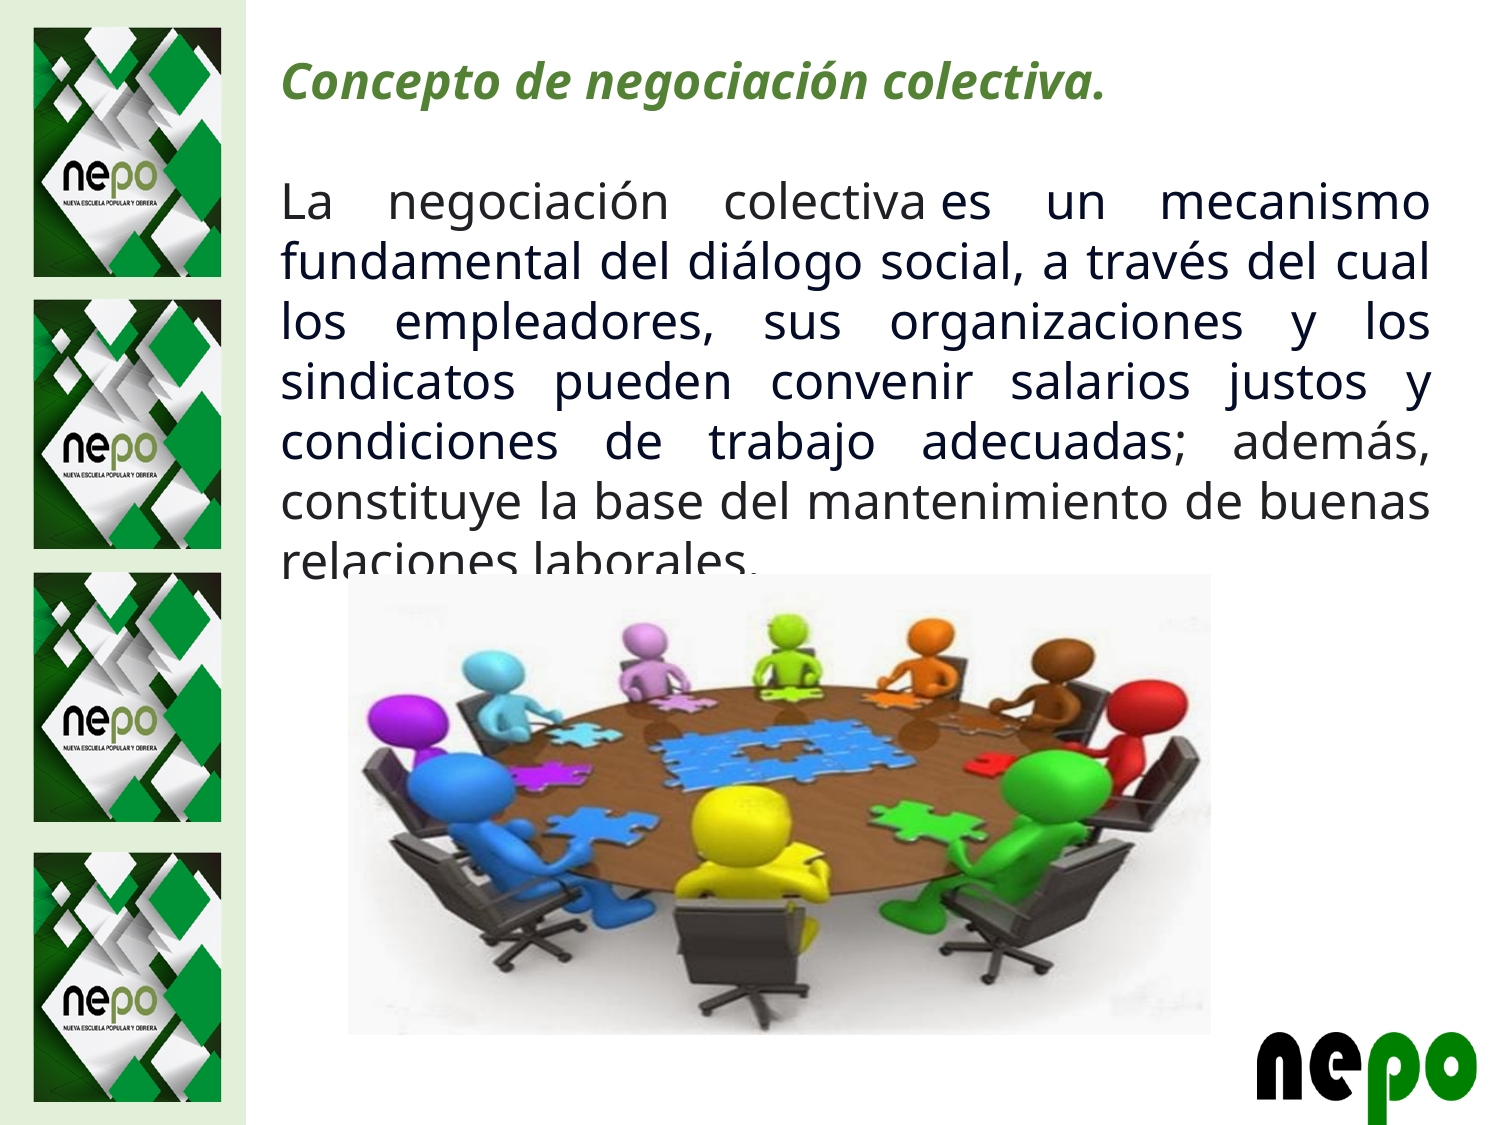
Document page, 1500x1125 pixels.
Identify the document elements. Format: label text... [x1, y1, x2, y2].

picture [348, 574, 1211, 1035]
picture [1257, 1032, 1477, 1125]
picture [0, 0, 246, 1125]
text_box Concepto de negociación colectiva. La negociación colectiva es un mecanismo fundamental del diálogo social, a través del cual los empleadores, sus organizaciones y los sindicatos pueden convenir salarios justos y condiciones de trabajo adecuadas; además, constituye la base del mantenimiento de buenas relaciones laborales. [265, 42, 1447, 718]
